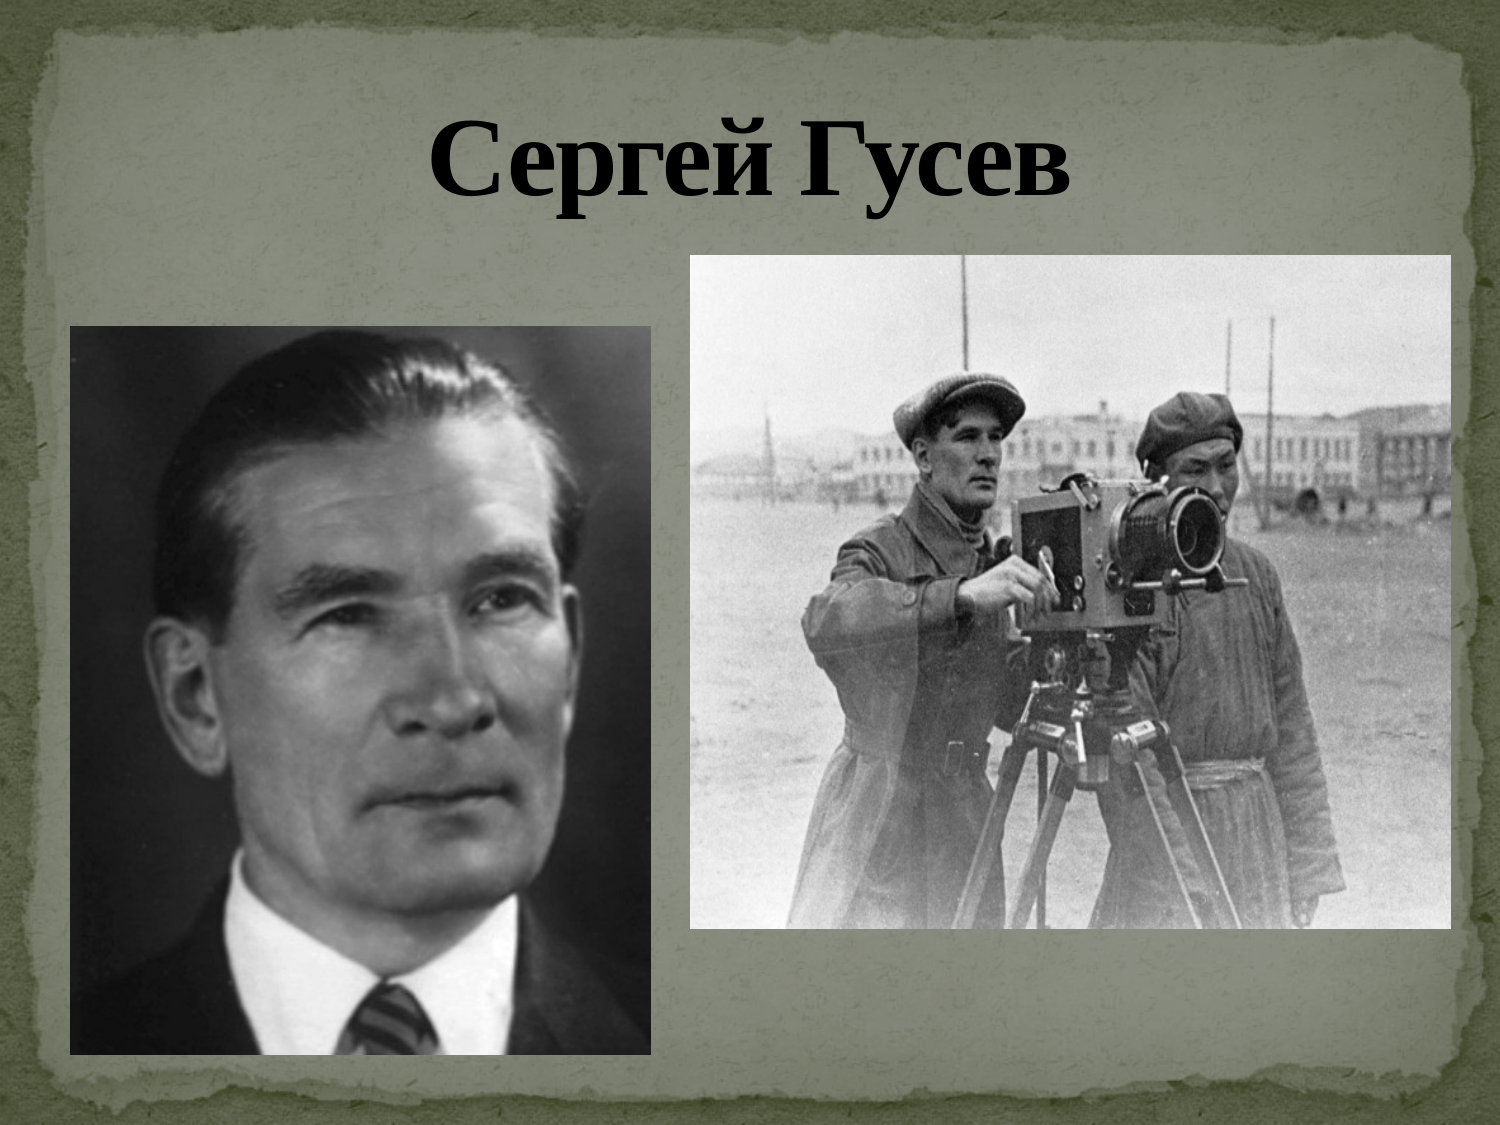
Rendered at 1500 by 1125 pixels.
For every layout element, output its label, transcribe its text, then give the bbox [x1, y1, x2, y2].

picture [70, 326, 651, 1055]
title Сергей Гусев [74, 24, 1425, 225]
picture [690, 255, 1451, 929]
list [72, 328, 651, 1055]
